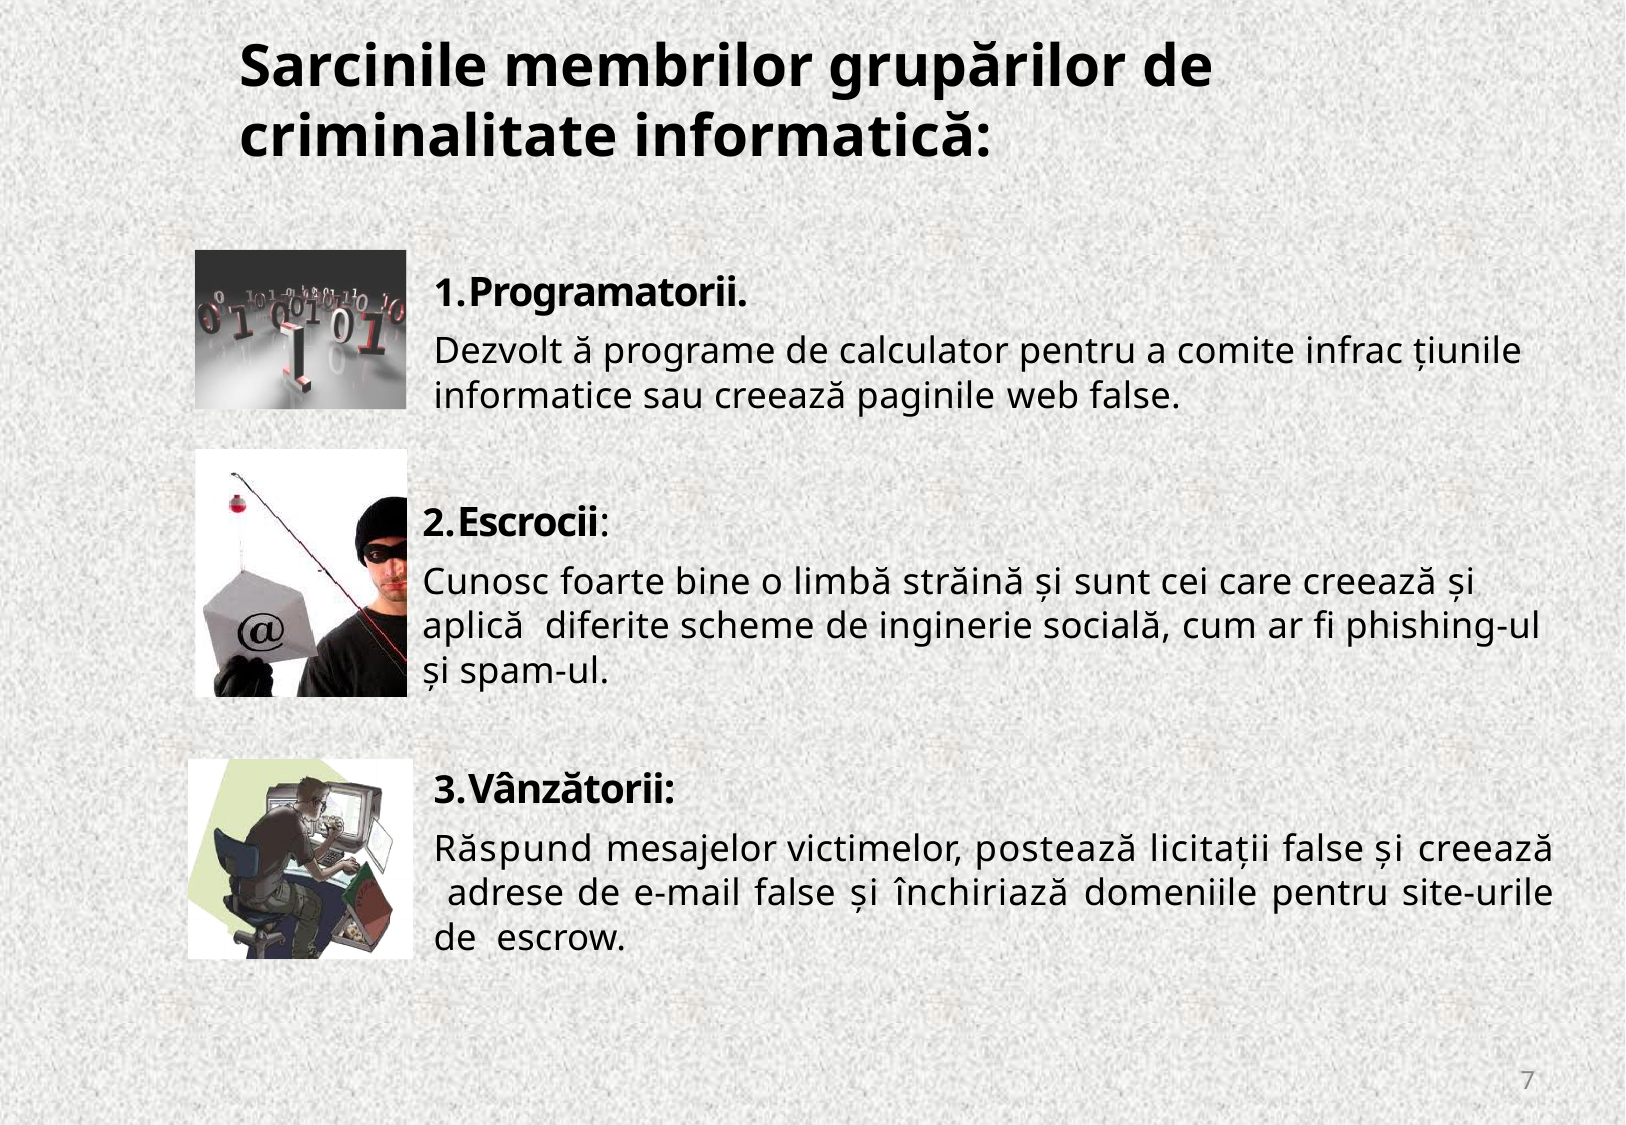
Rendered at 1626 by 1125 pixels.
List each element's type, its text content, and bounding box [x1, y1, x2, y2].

text_box [195, 449, 407, 697]
title Sarcinile membrilor grupărilor de criminalitate informatică: [225, 32, 1552, 165]
picture [0, 0, 1626, 1125]
text_box [187, 758, 414, 960]
text_box [194, 249, 407, 410]
text_box Programatorii. Dezvolt ă programe de calculator pentru a comite infrac țiunile informatice sau creează paginile web false. Escrocii: Cunosc foarte bine o limbă străină și sunt cei care creează și aplică diferite scheme de inginerie socială, cum ar fi phishing-ul și spam-ul. Vânzătorii: Răspund mesajelor victimelor, postează licitații false și creează adrese de e-mail false și închiriază domeniile pentru site-urile de escrow. [420, 249, 1560, 958]
slide_number 7 [1475, 1051, 1550, 1112]
